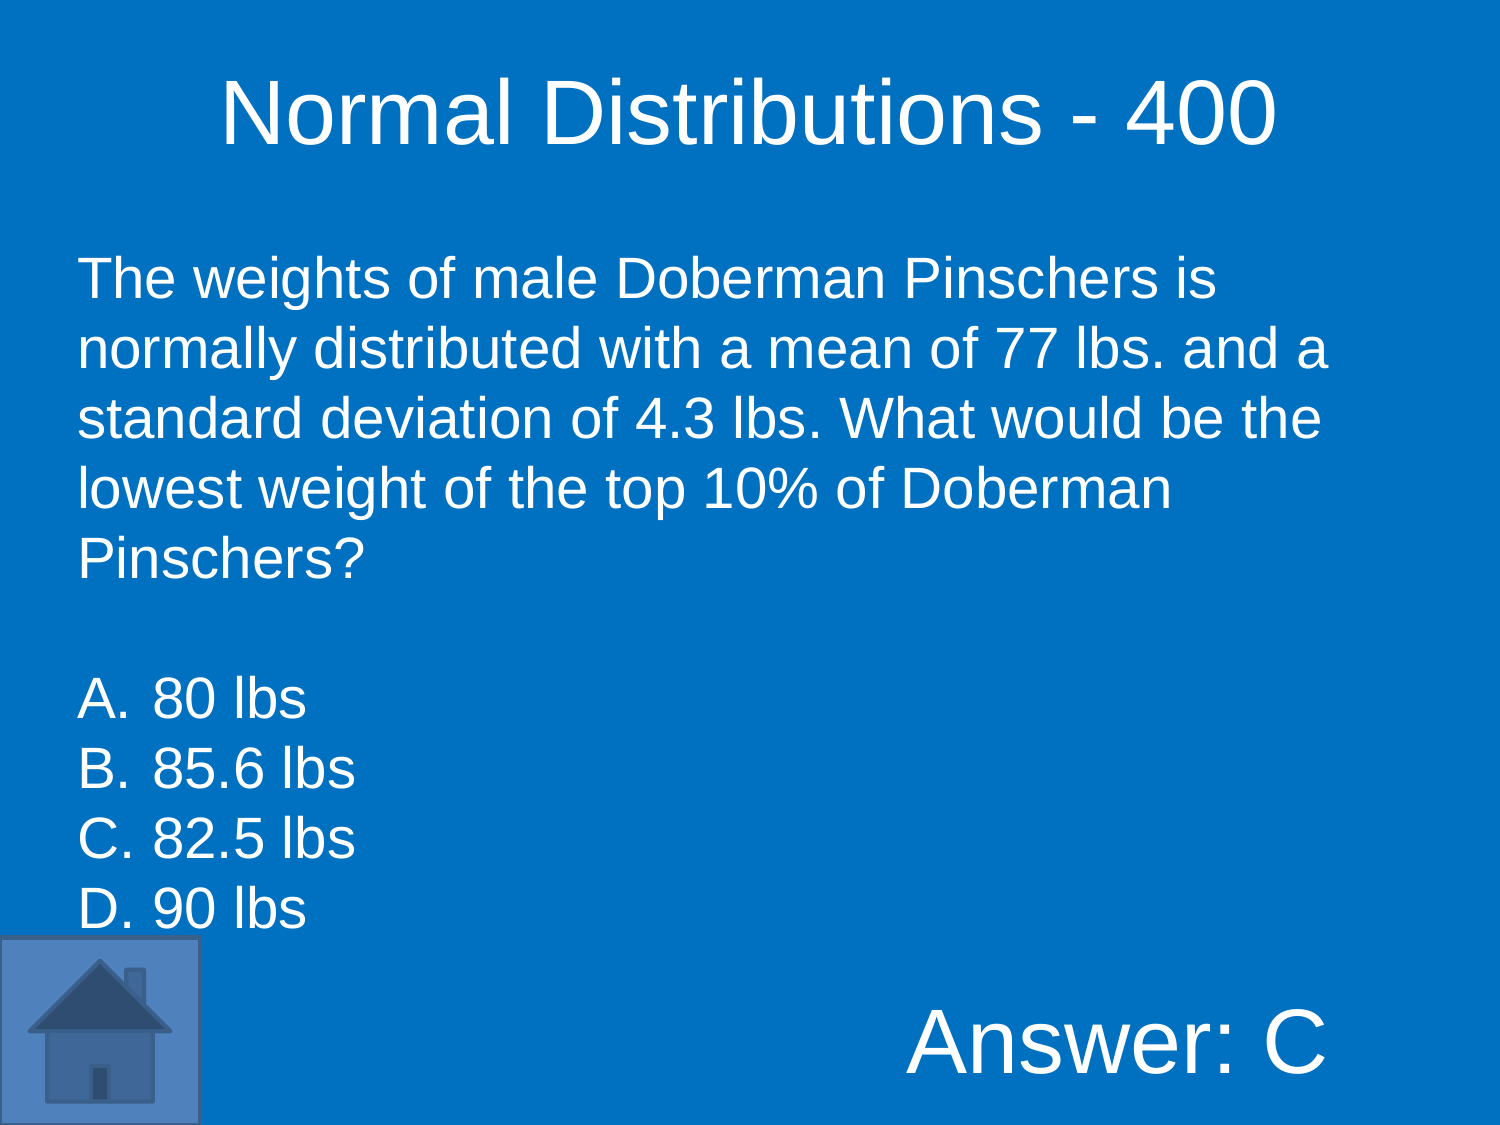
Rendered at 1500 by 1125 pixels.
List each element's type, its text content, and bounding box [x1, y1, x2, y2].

text_box [0, 935, 202, 1125]
text_box Answer: C [891, 974, 1442, 1100]
text_box Normal Distributions - 400 [74, 45, 1425, 232]
text_box The weights of male Doberman Pinschers is normally distributed with a mean of 77 lbs. and a standard deviation of 4.3 lbs. What would be the lowest weight of the top 10% of Doberman Pinschers? 80 lbs 85.6 lbs 82.5 lbs 90 lbs [62, 232, 1442, 948]
